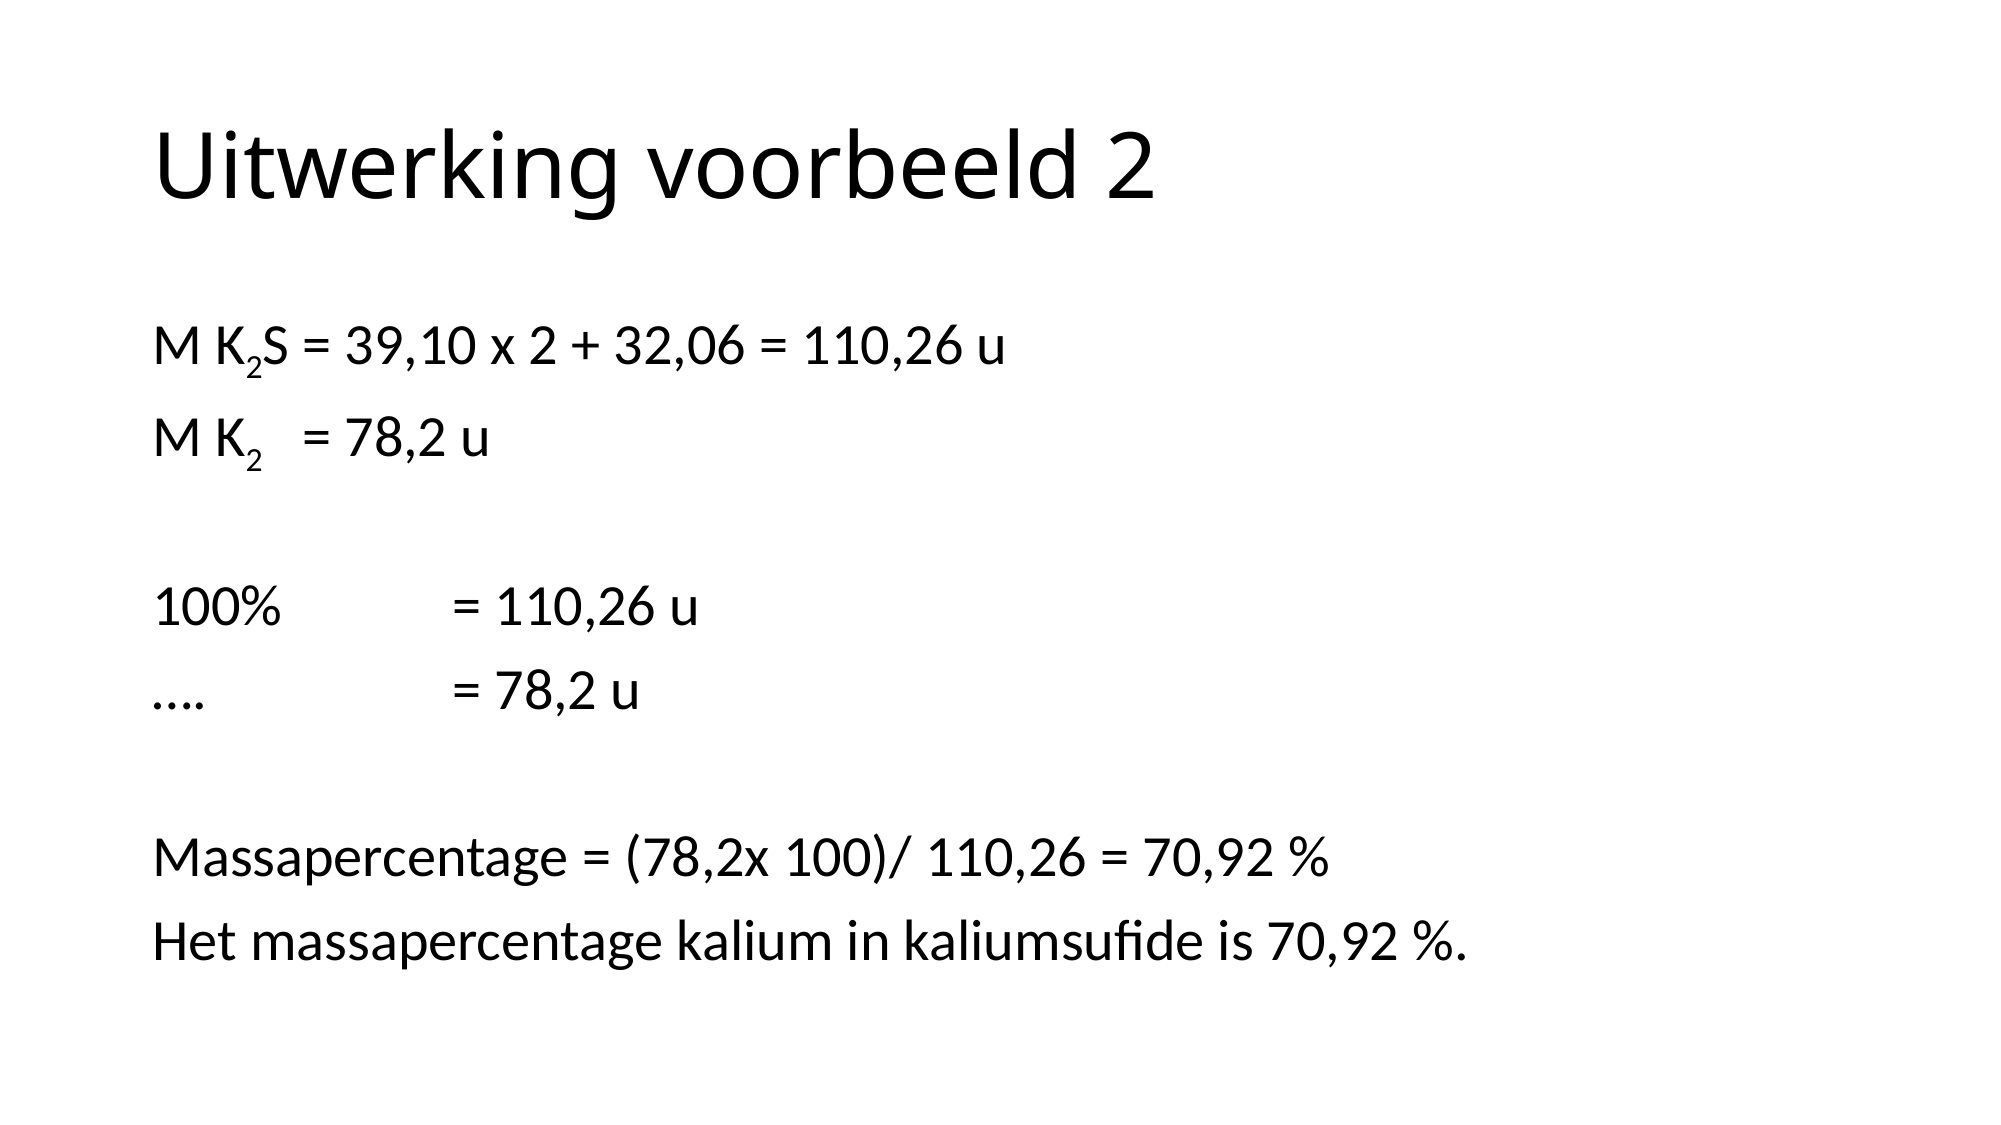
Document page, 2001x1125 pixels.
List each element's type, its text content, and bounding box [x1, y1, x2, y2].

list M K2S = 39,10 x 2 + 32,06 = 110,26 u M K2 = 78,2 u 100% = 110,26 u …. = 78,2 u Massapercentage = (78,2x 100)/ 110,26 = 70,92 % Het massapercentage kalium in kaliumsufide is 70,92 %. [137, 299, 1863, 1014]
title Uitwerking voorbeeld 2 [137, 59, 1863, 278]
